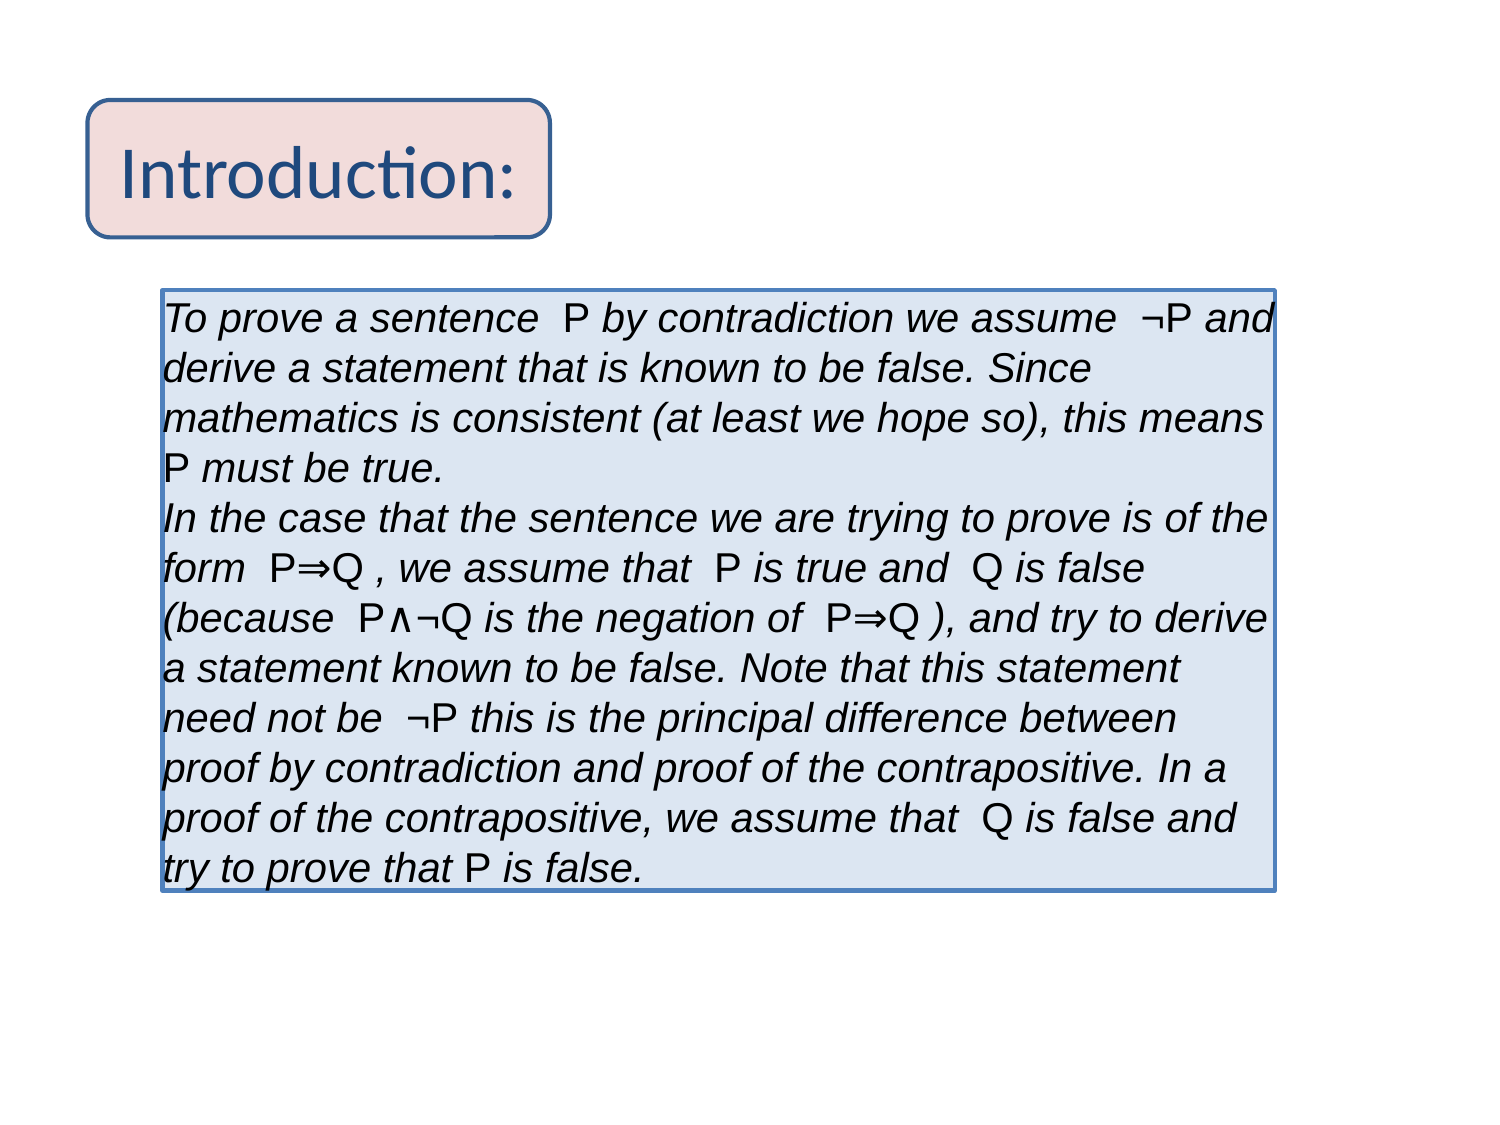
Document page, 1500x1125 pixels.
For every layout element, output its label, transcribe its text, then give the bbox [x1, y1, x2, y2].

text_box To prove a sentence P by contradiction we assume ¬P and derive a statement that is known to be false. Since mathematics is consistent (at least we hope so), this means P must be true. In the case that the sentence we are trying to prove is of the form P⇒Q , we assume that P is true and Q is false (because P∧¬Q is the negation of P⇒Q ), and try to derive a statement known to be false. Note that this statement need not be ¬P this is the principal difference between proof by contradiction and proof of the contrapositive. In a proof of the contrapositive, we assume that Q is false and try to prove that P is false. [160, 288, 1277, 893]
text_box Introduction: [85, 97, 553, 240]
